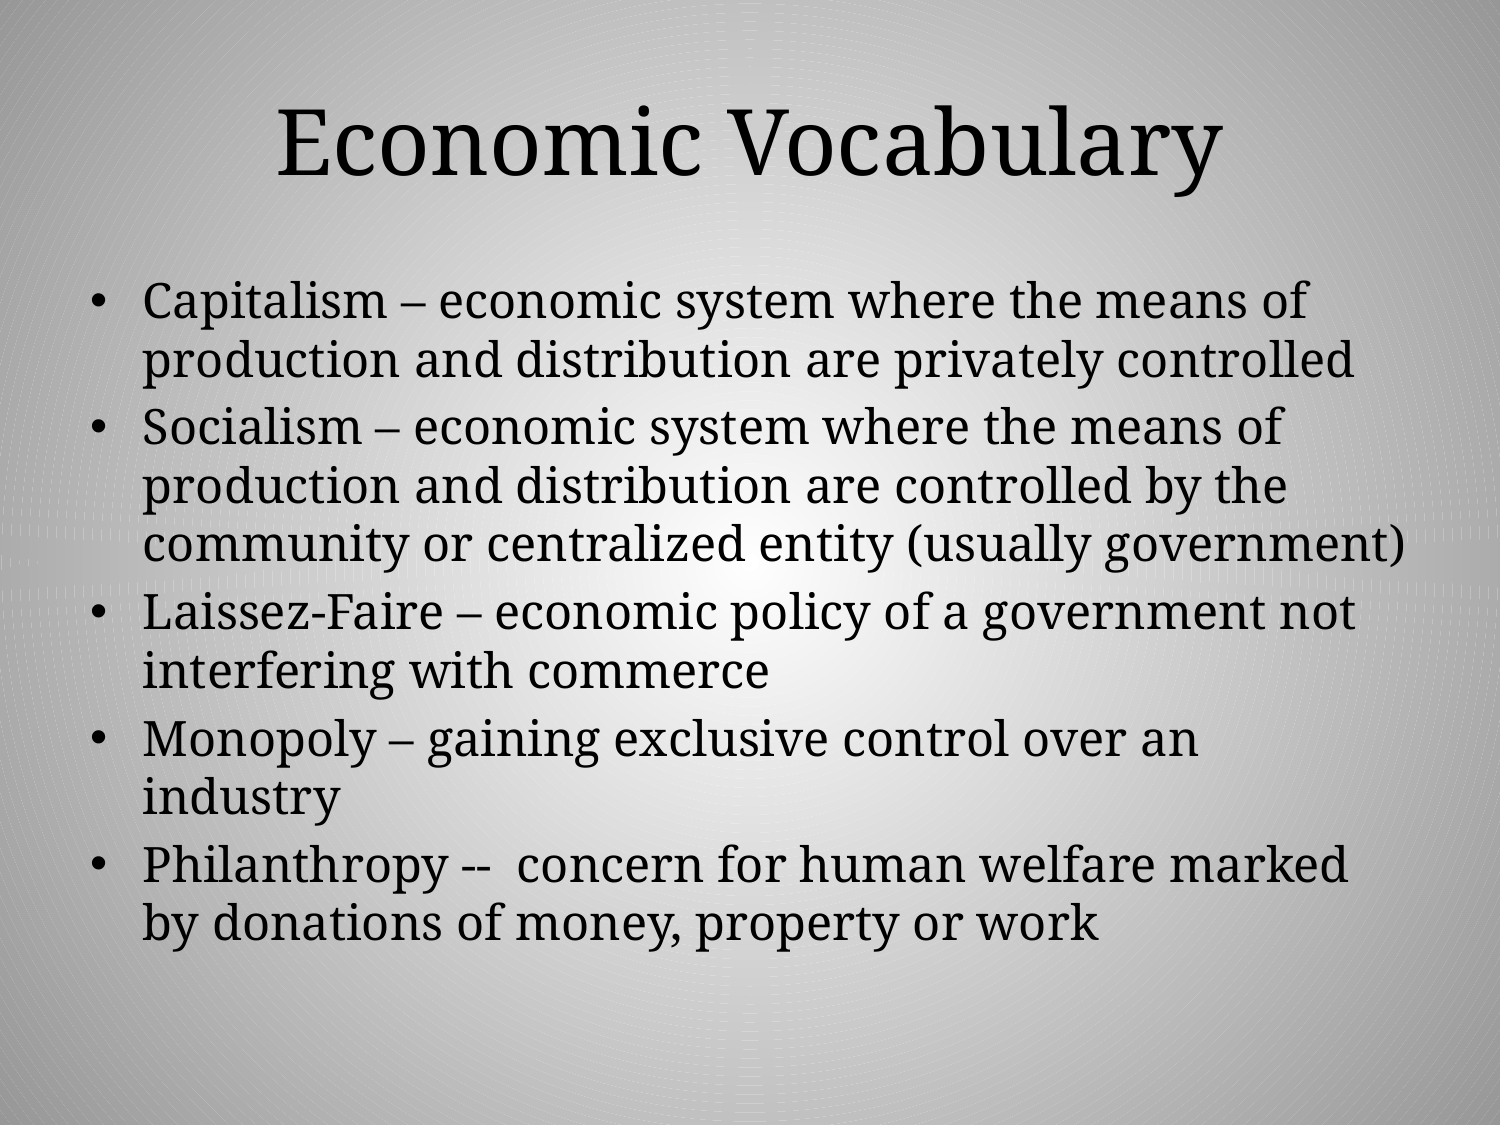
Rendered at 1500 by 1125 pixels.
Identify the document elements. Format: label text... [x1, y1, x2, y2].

title Economic Vocabulary [75, 45, 1425, 233]
list Capitalism – economic system where the means of production and distribution are privately controlled Socialism – economic system where the means of production and distribution are controlled by the community or centralized entity (usually government) Laissez-Faire – economic policy of a government not interfering with commerce Monopoly – gaining exclusive control over an industry Philanthropy -- concern for human welfare marked by donations of money, property or work [75, 262, 1425, 1005]
